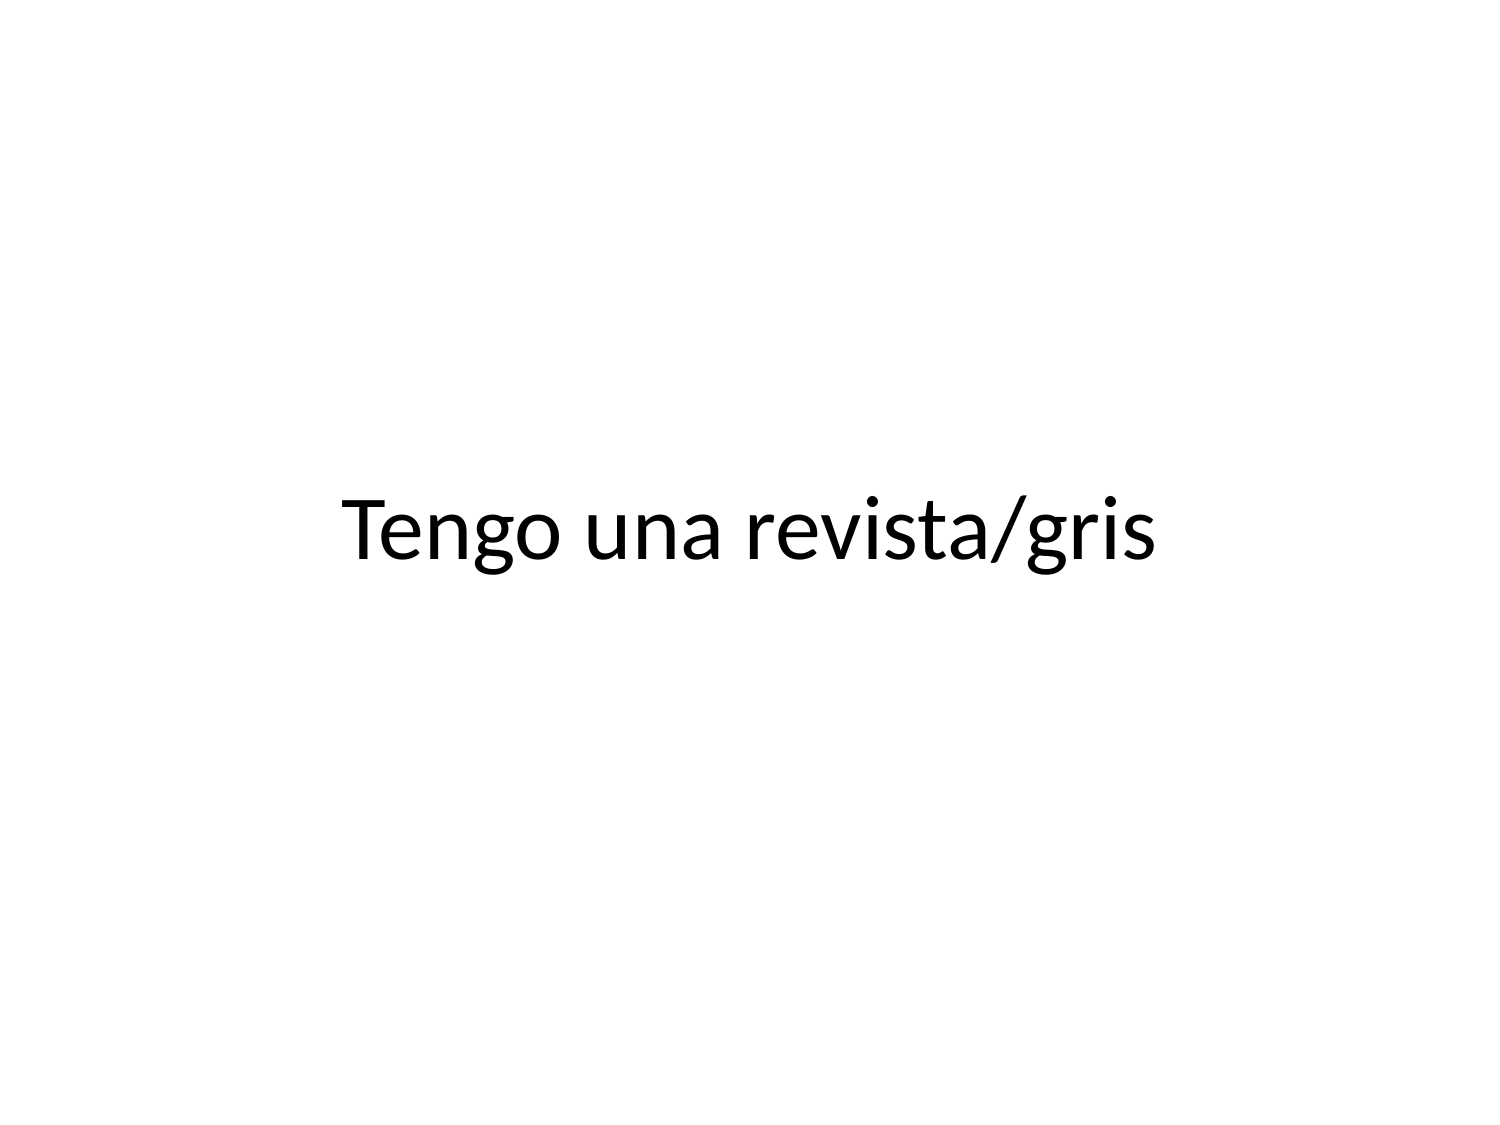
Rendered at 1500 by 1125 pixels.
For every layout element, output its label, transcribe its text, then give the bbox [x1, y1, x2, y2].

title Tengo una revista/gris [75, 45, 1425, 1002]
